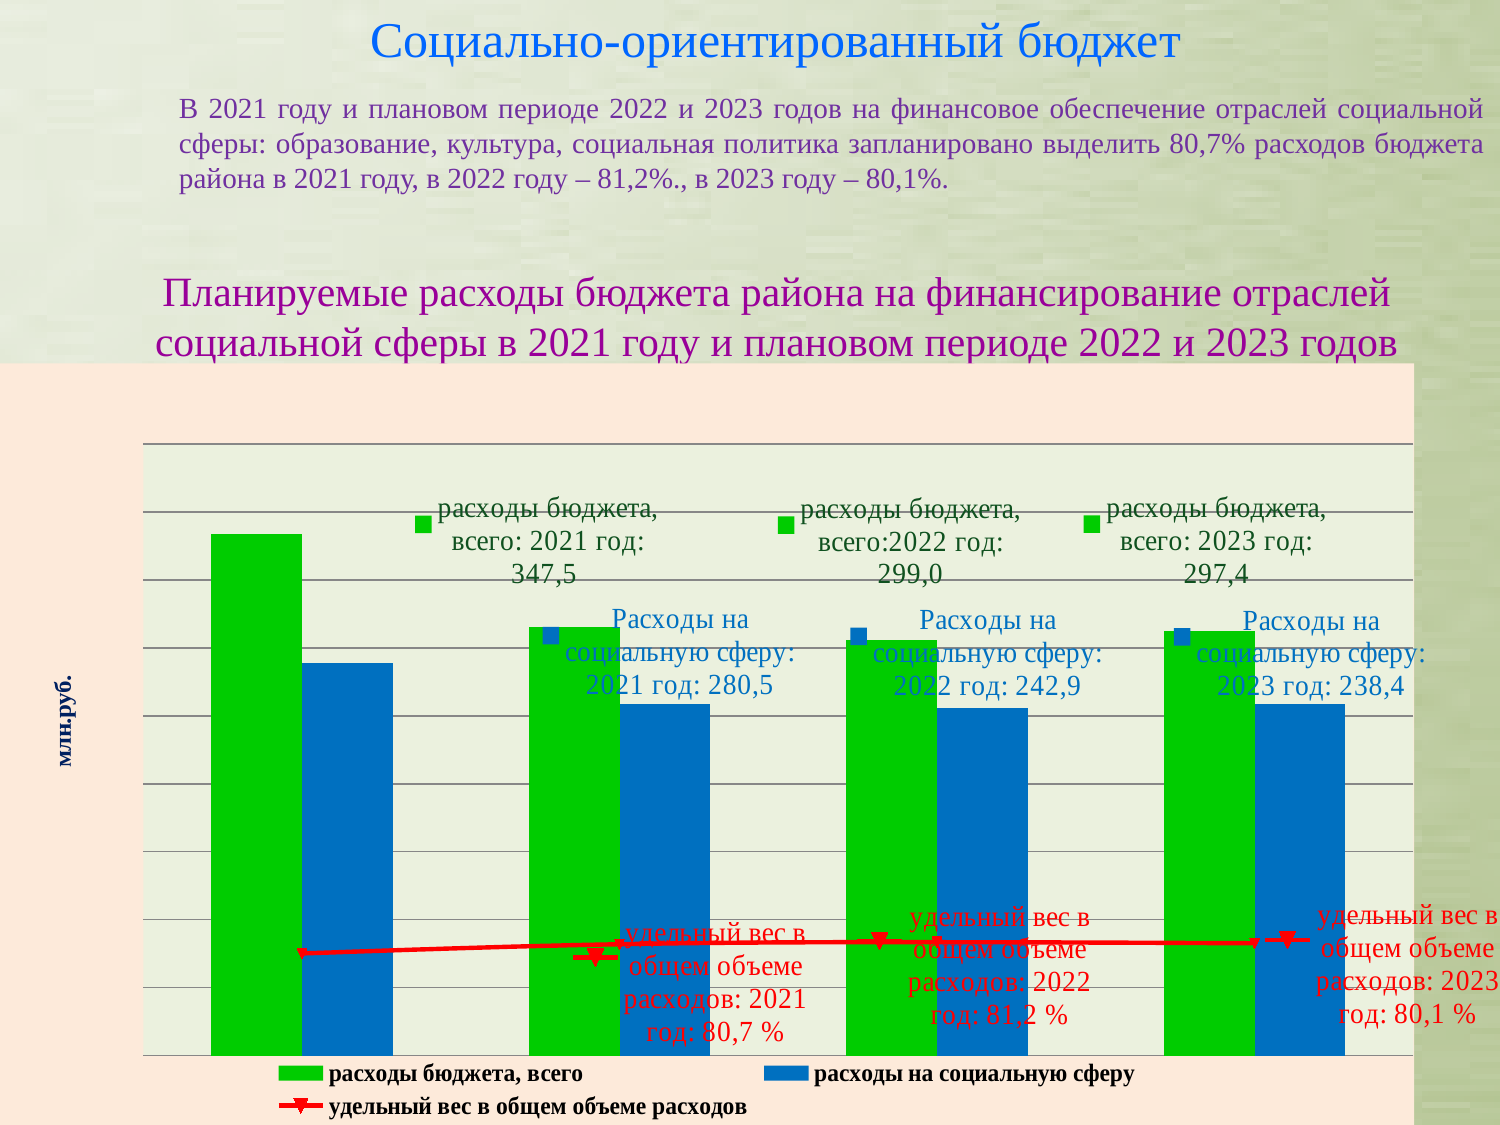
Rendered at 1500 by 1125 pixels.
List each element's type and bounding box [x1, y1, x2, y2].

chart [0, 362, 1500, 1125]
picture [0, 0, 1500, 362]
